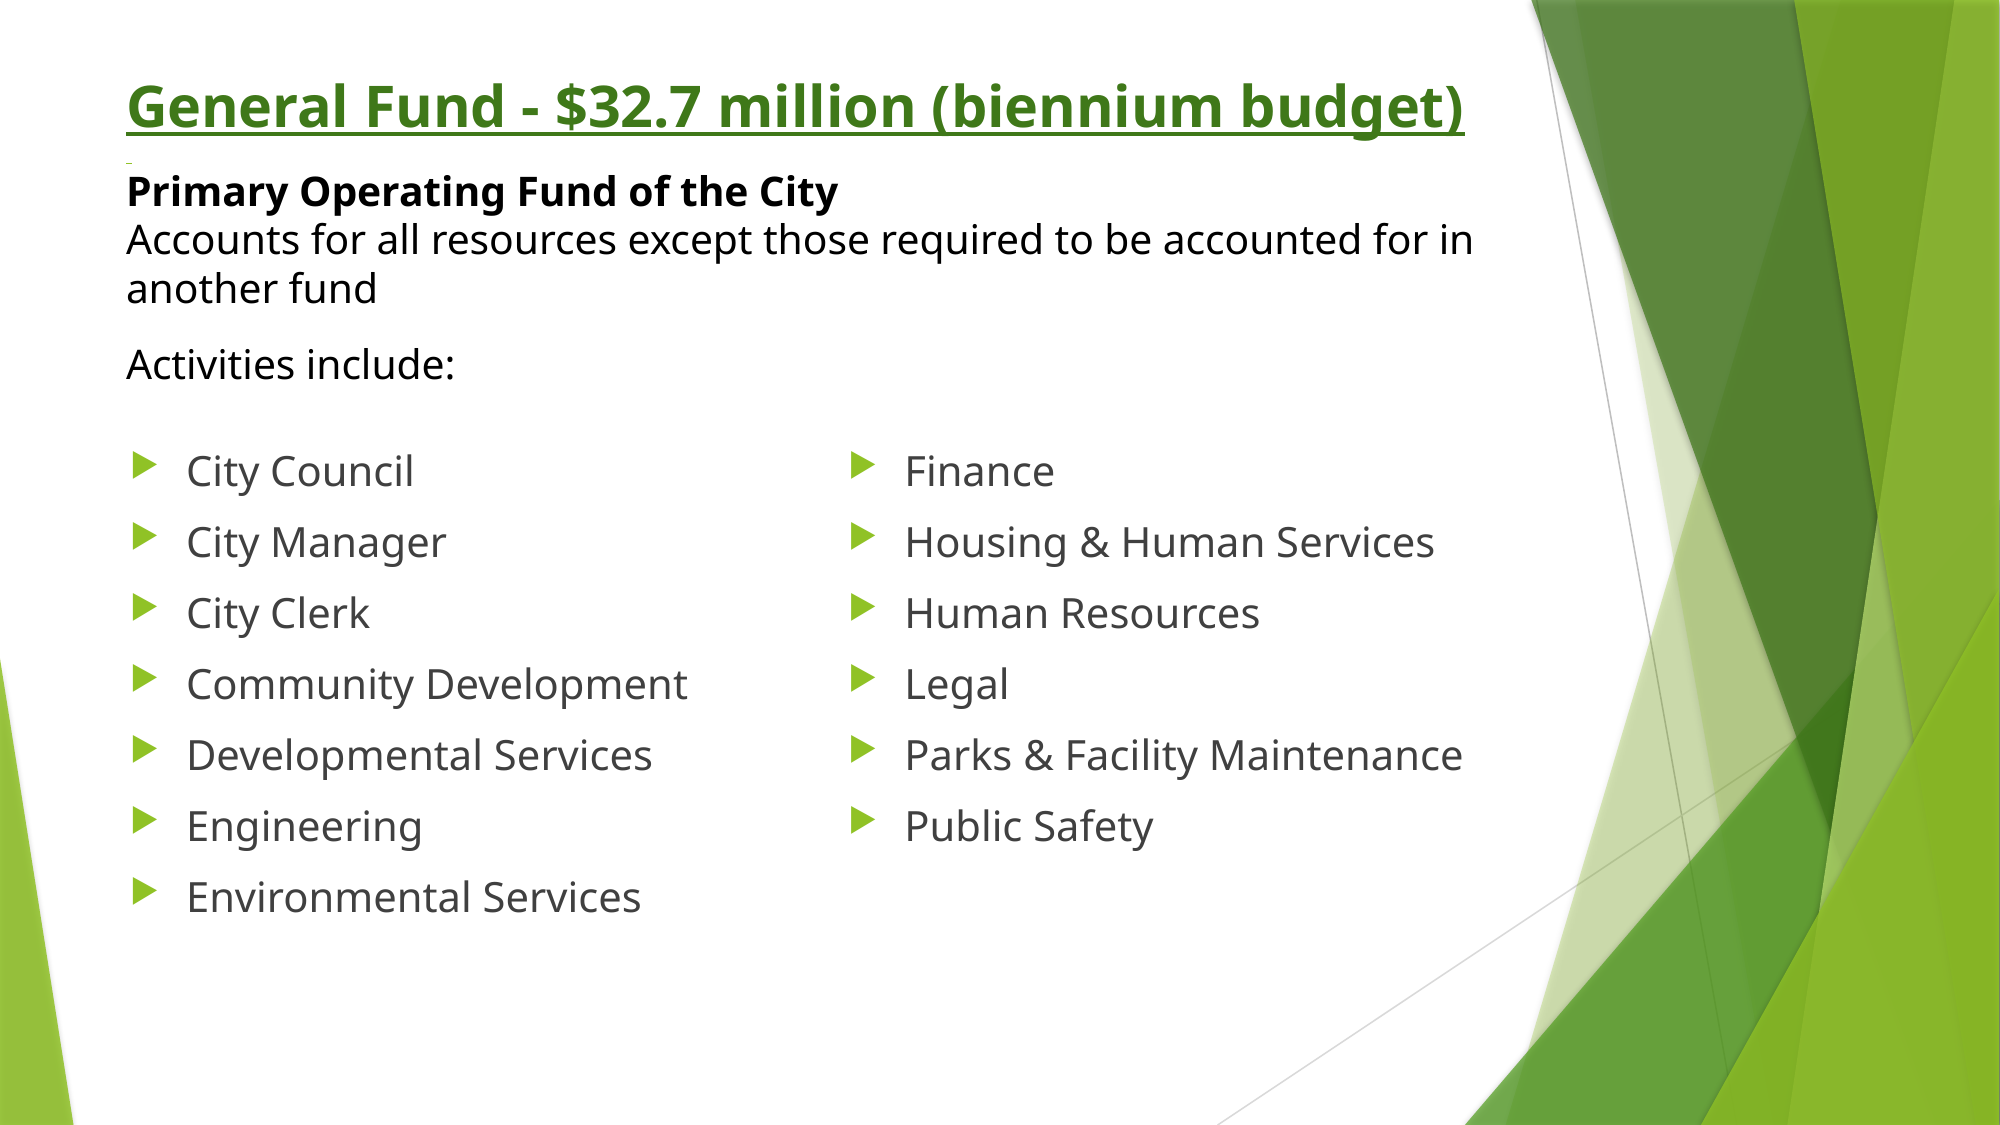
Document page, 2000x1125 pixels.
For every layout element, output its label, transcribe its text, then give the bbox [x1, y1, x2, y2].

title General Fund - $32.7 million (biennium budget) Primary Operating Fund of the City Accounts for all resources except those required to be accounted for in another fund Activities include: [111, 62, 1521, 400]
list Finance Housing & Human Services Human Resources Legal Parks & Facility Maintenance Public Safety [833, 437, 1520, 916]
list City Council City Manager City Clerk Community Development Developmental Services Engineering Environmental Services [114, 437, 801, 938]
